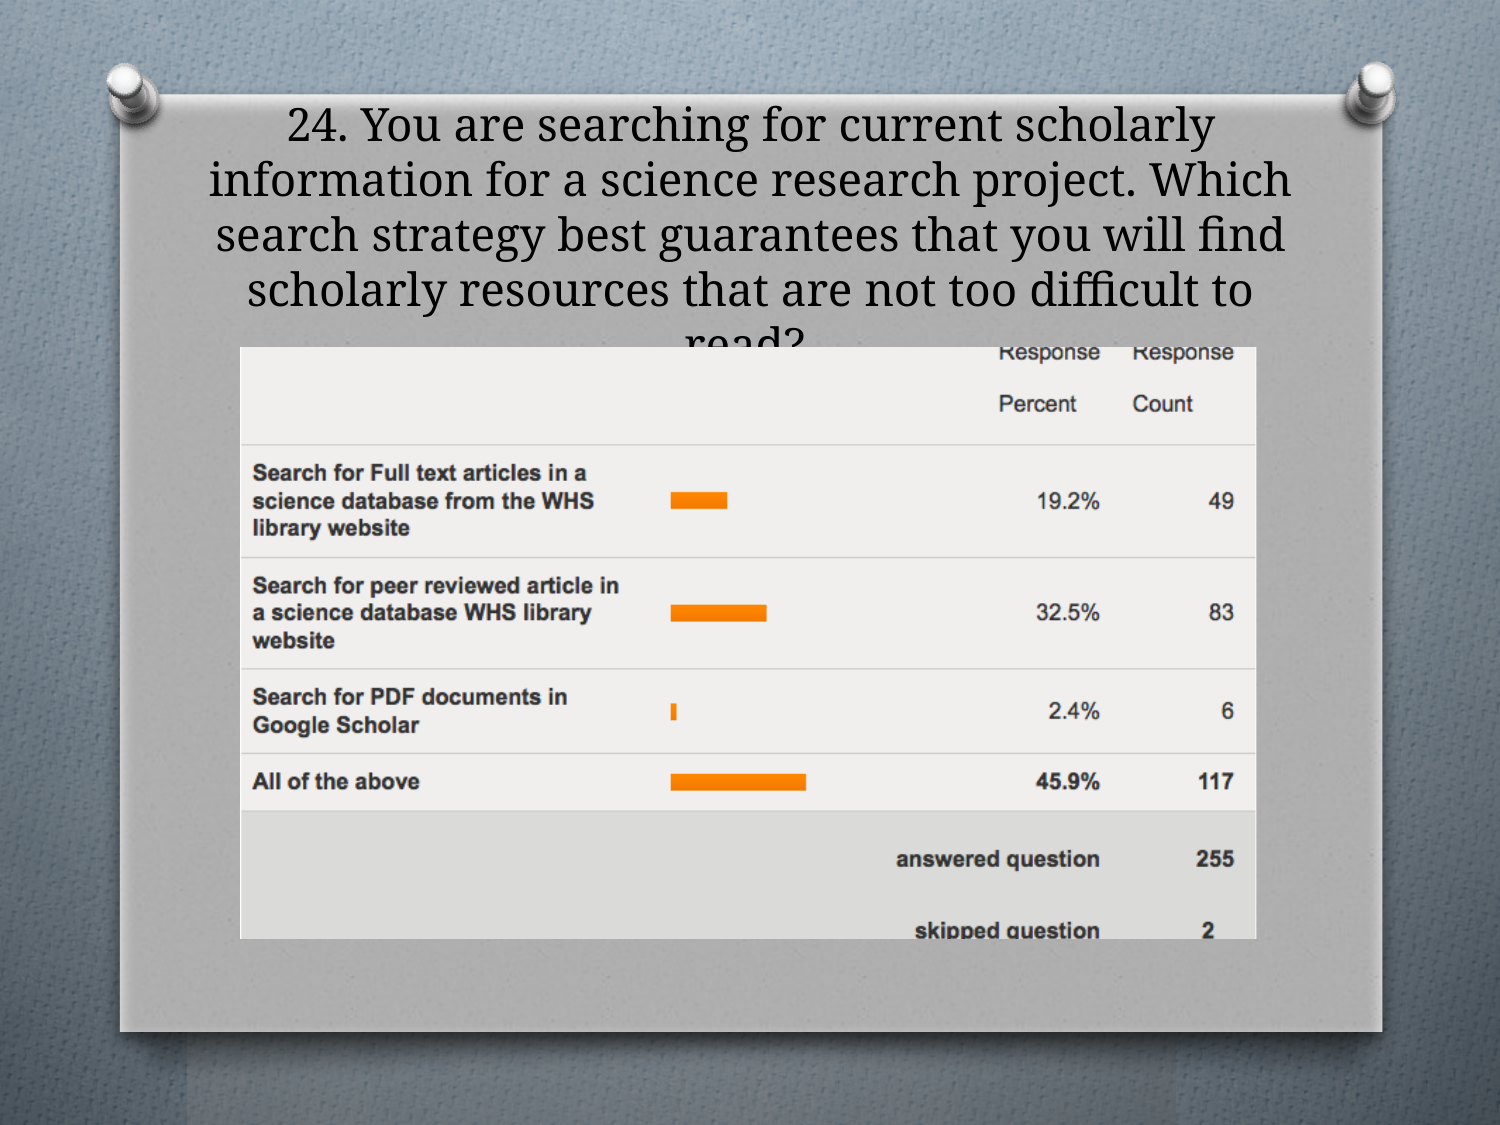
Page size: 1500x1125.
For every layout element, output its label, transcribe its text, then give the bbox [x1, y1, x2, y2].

picture [75, 29, 198, 153]
title 24. You are searching for current scholarly information for a science research project. Which search strategy best guarantees that you will find scholarly resources that are not too difficult to read? [179, 134, 1323, 332]
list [239, 347, 1257, 940]
picture [1317, 35, 1439, 156]
